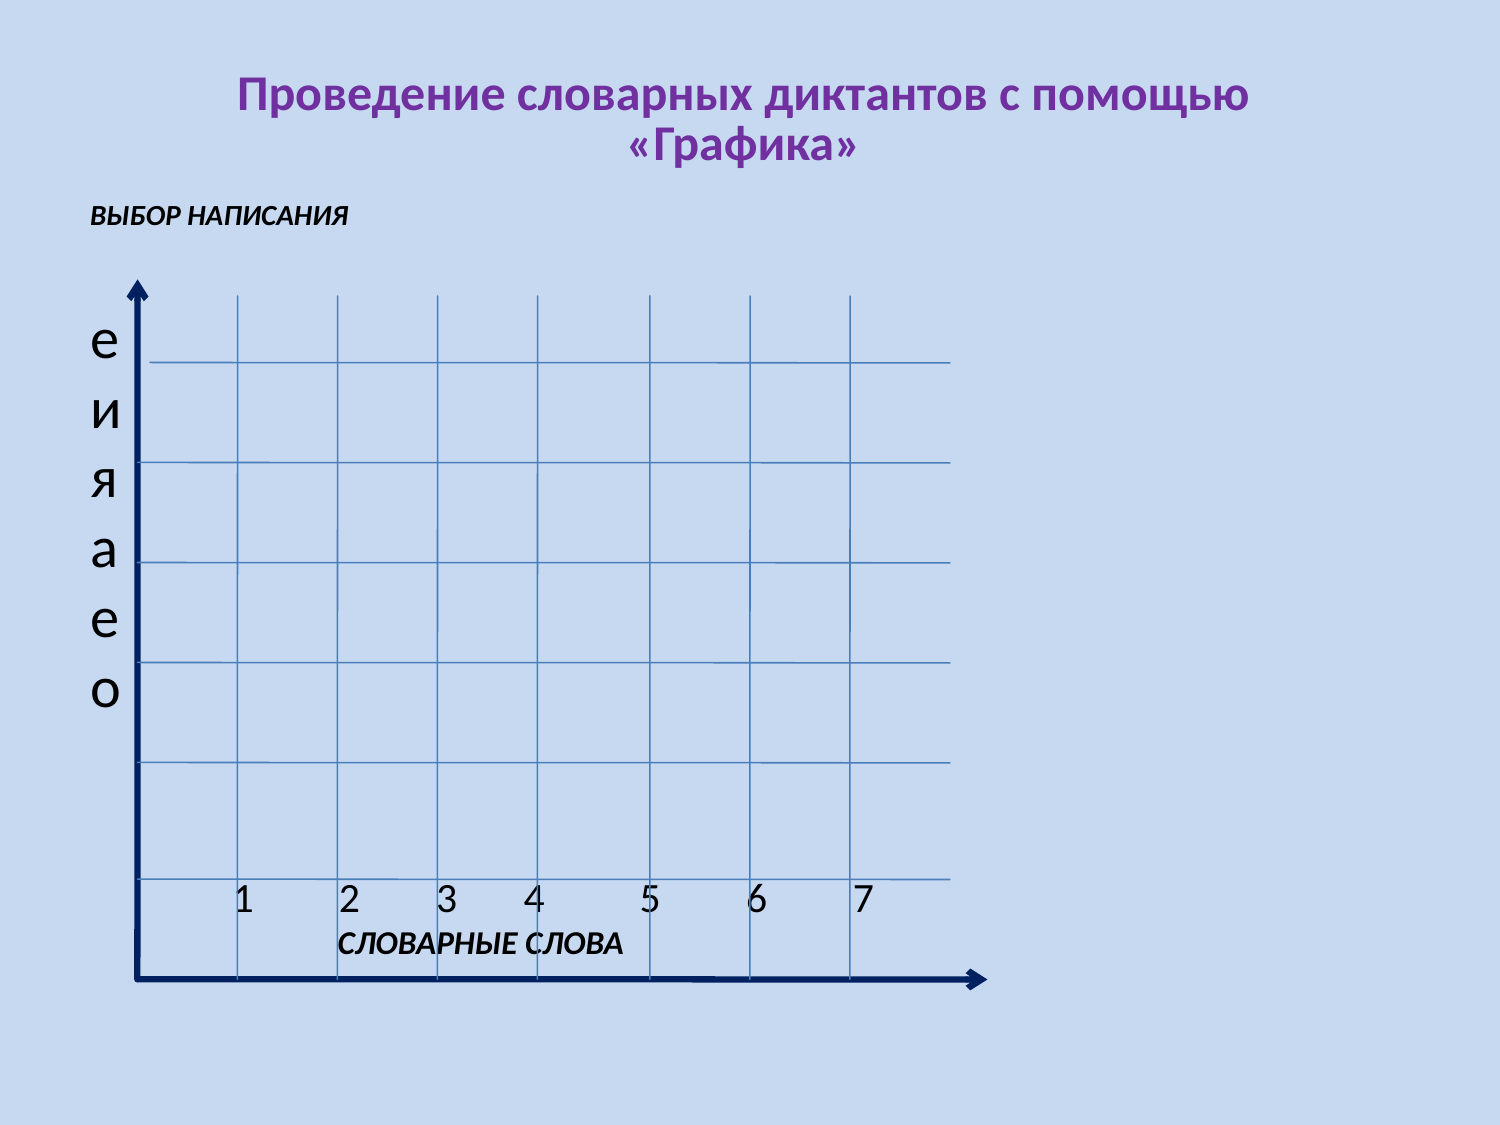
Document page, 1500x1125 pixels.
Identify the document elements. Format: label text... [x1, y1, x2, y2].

list ВЫБОР НАПИСАНИЯ е и я а е о 1 2 3 4 5 6 7 СЛОВАРНЫЕ СЛОВА [75, 195, 1013, 634]
list ВЫБОР НАПИСАНИЯ е и я а е о 1 2 3 4 5 6 7 СЛОВАРНЫЕ СЛОВА [75, 648, 1013, 1125]
title Проведение словарных диктантов с помощью «Графика» [200, 45, 1288, 200]
